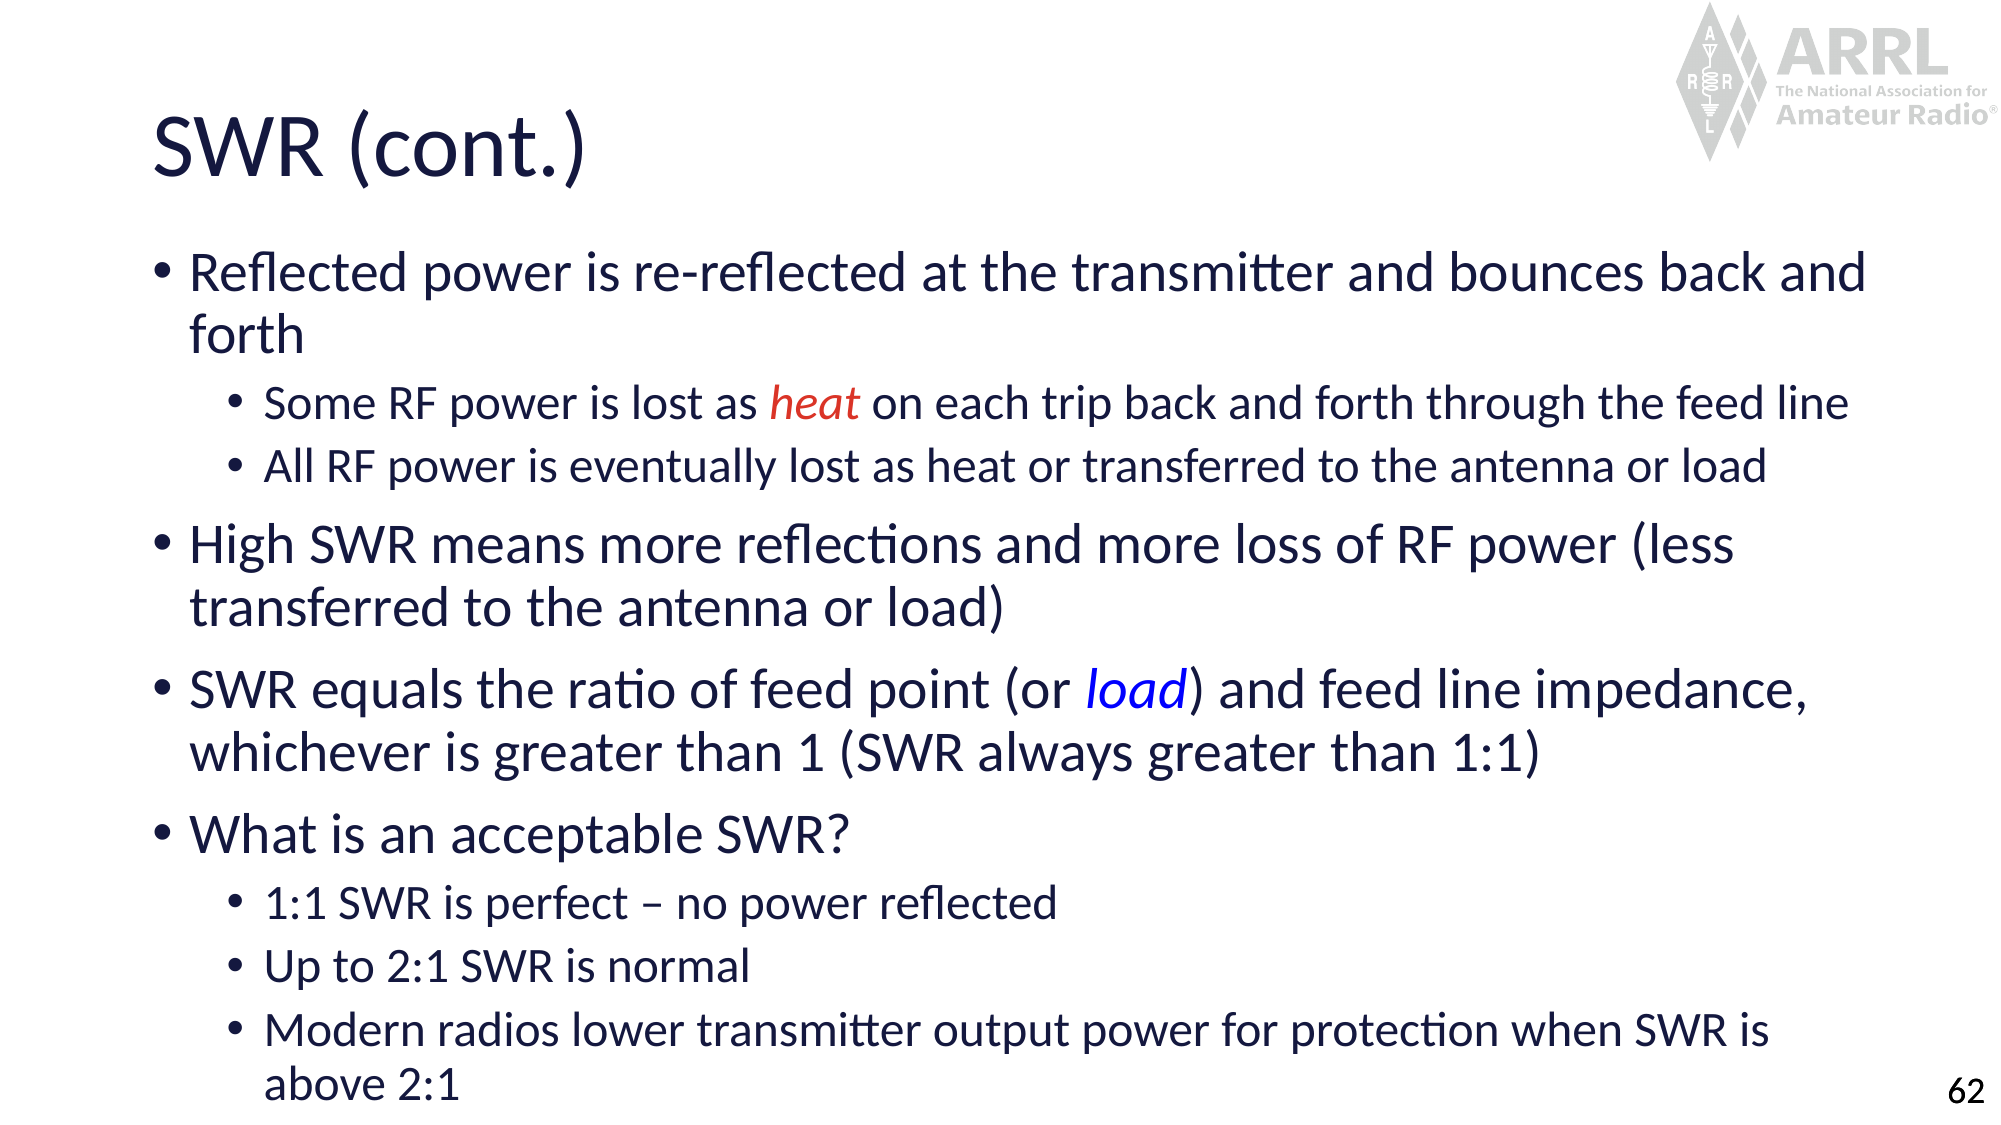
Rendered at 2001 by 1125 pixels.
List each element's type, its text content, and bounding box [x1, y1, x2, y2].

picture [1674, 0, 2000, 164]
list Reflected power is re-reflected at the transmitter and bounces back and forth Some RF power is lost as heat on each trip back and forth through the feed line All RF power is eventually lost as heat or transferred to the antenna or load High SWR means more reflections and more loss of RF power (less transferred to the antenna or load) SWR equals the ratio of feed point (or load) and feed line impedance, whichever is greater than 1 (SWR always greater than 1:1) What is an acceptable SWR? 1:1 SWR is perfect – no power reflected Up to 2:1 SWR is normal Modern radios lower transmitter output power for protection when SWR is above 2:1 [137, 234, 1900, 1125]
title SWR (cont.) [137, 59, 1863, 234]
